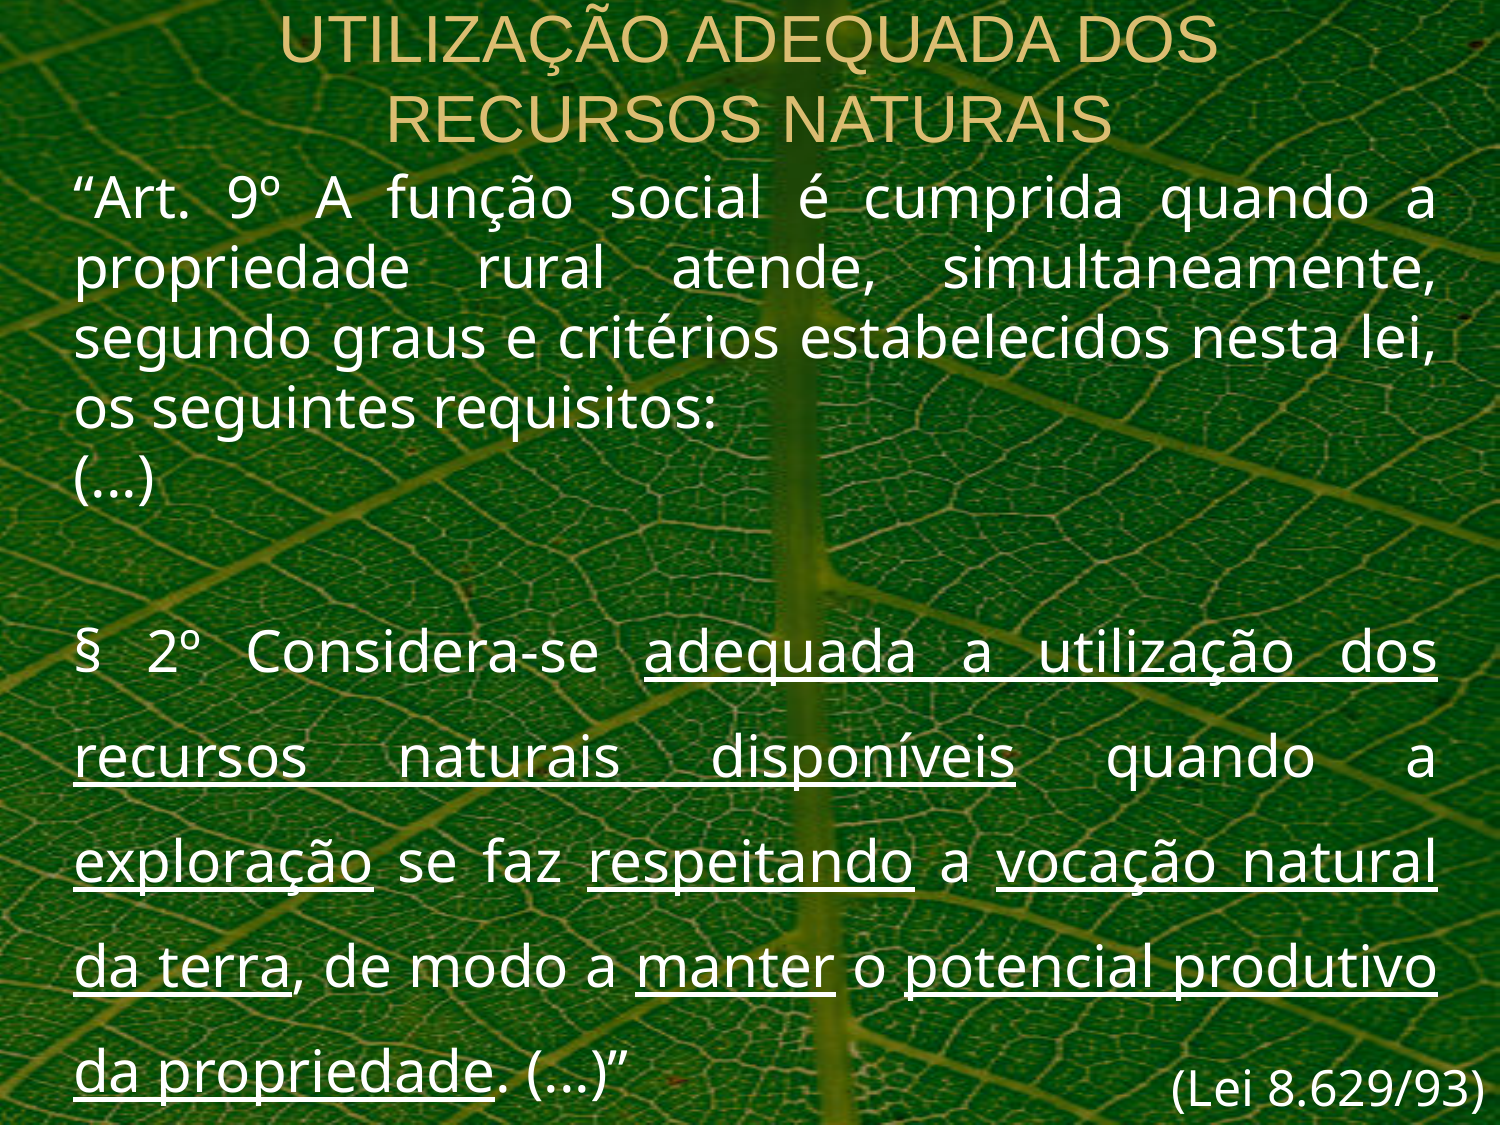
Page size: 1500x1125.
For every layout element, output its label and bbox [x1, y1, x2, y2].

list [0, 0, 1500, 1125]
